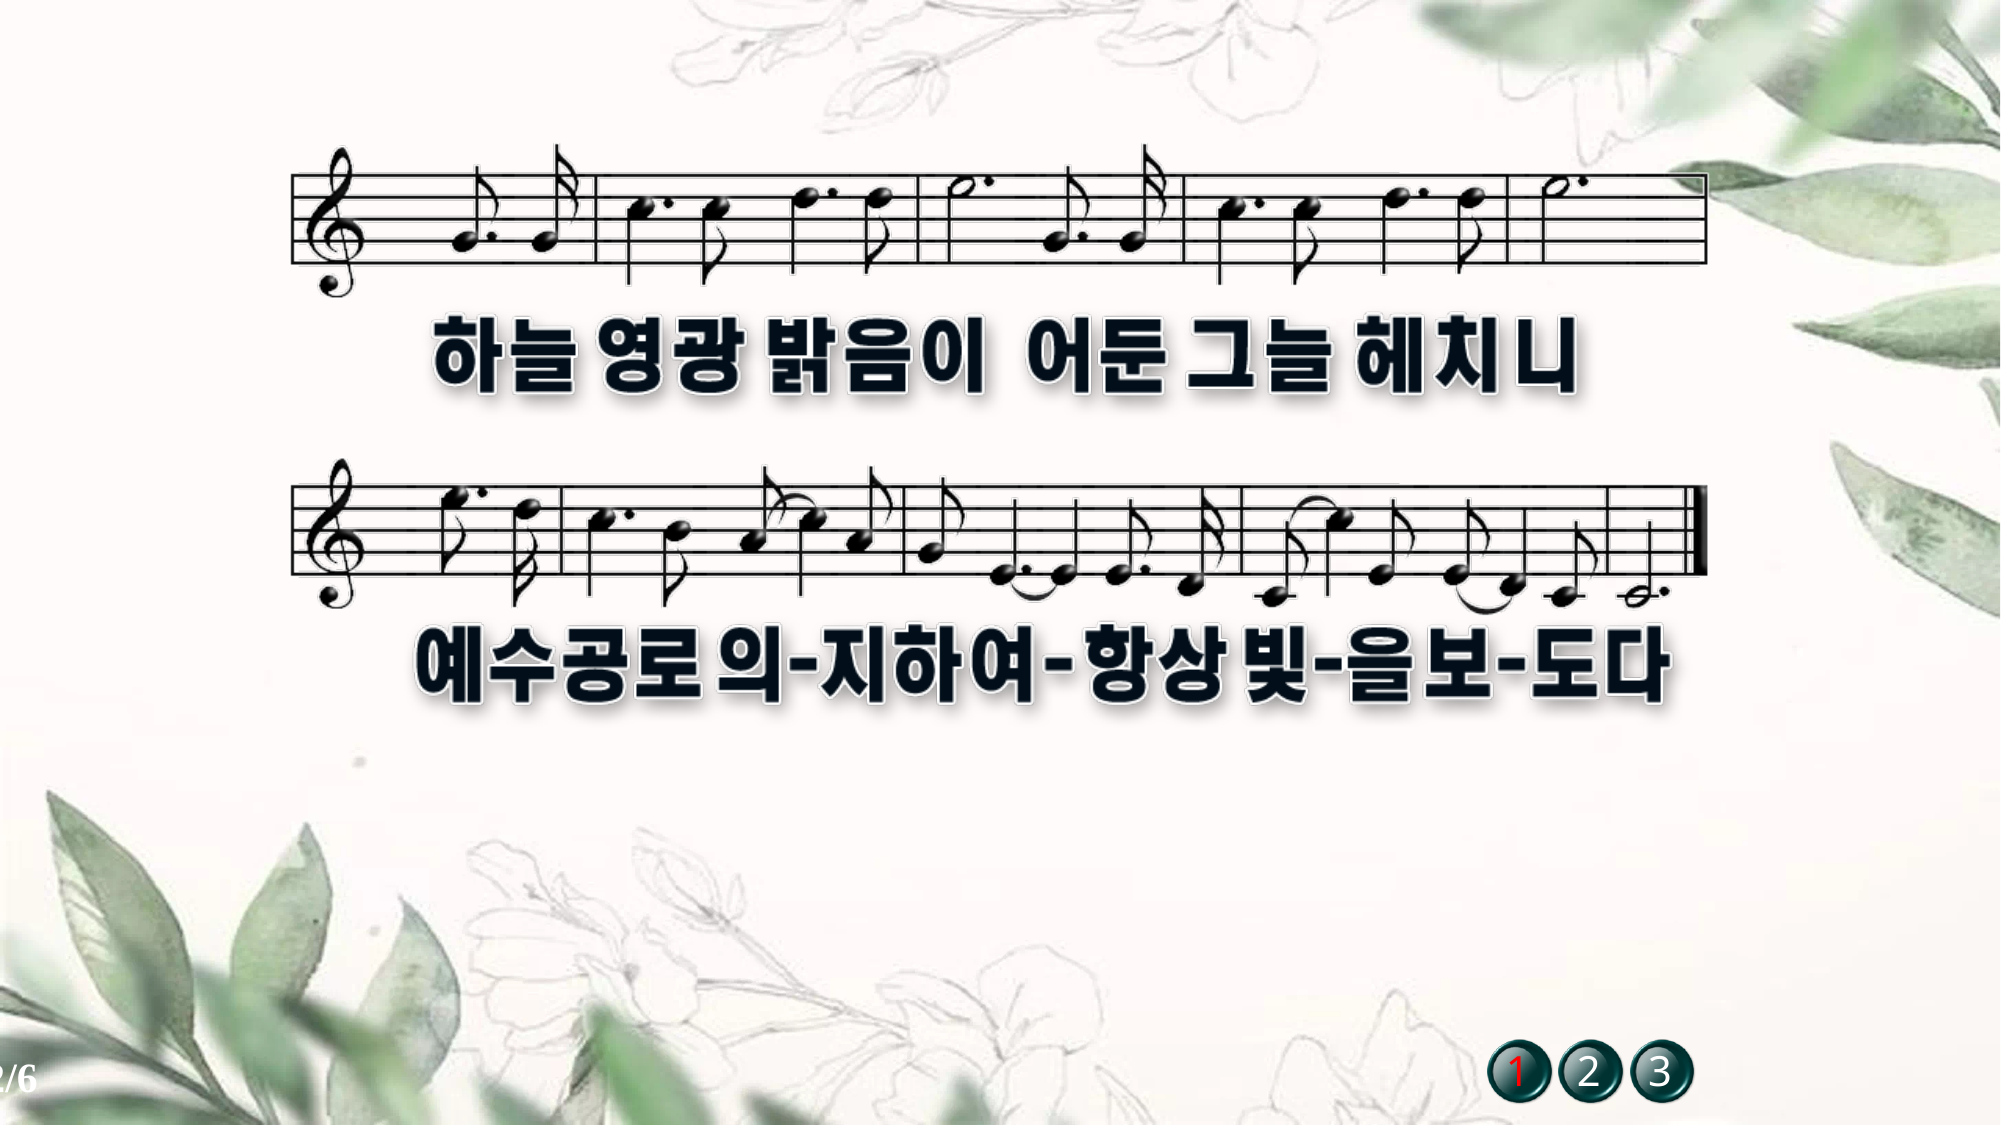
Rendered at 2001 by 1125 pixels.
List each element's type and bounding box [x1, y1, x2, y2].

text_box [1555, 1035, 1626, 1106]
text_box [1484, 1035, 1555, 1106]
picture [0, 0, 2001, 1125]
text_box [1627, 1035, 1697, 1106]
